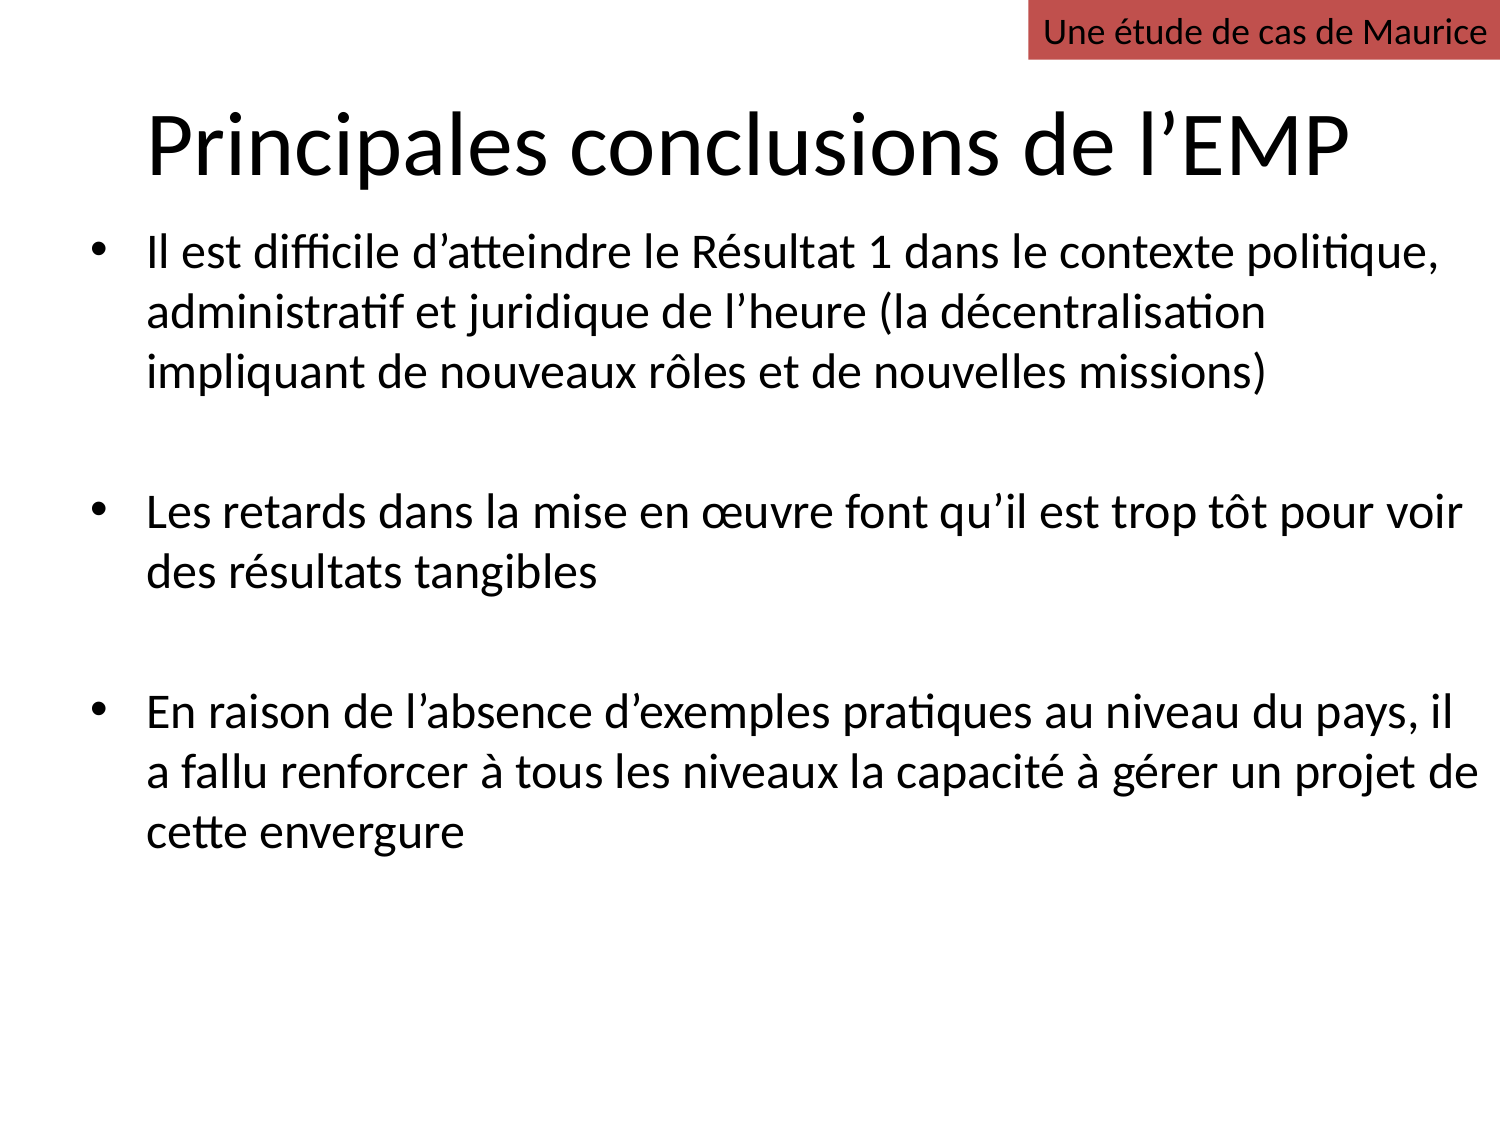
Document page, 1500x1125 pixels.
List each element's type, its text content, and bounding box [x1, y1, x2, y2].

list Il est difficile d’atteindre le Résultat 1 dans le contexte politique, administratif et juridique de l’heure (la décentralisation impliquant de nouveaux rôles et de nouvelles missions) Les retards dans la mise en œuvre font qu’il est trop tôt pour voir des résultats tangibles En raison de l’absence d’exemples pratiques au niveau du pays, il a fallu renforcer à tous les niveaux la capacité à gérer un projet de cette envergure [75, 210, 1500, 1071]
title Principales conclusions de l’EMP [75, 45, 1425, 210]
text_box Une étude de cas de Maurice [1028, 0, 1500, 60]
